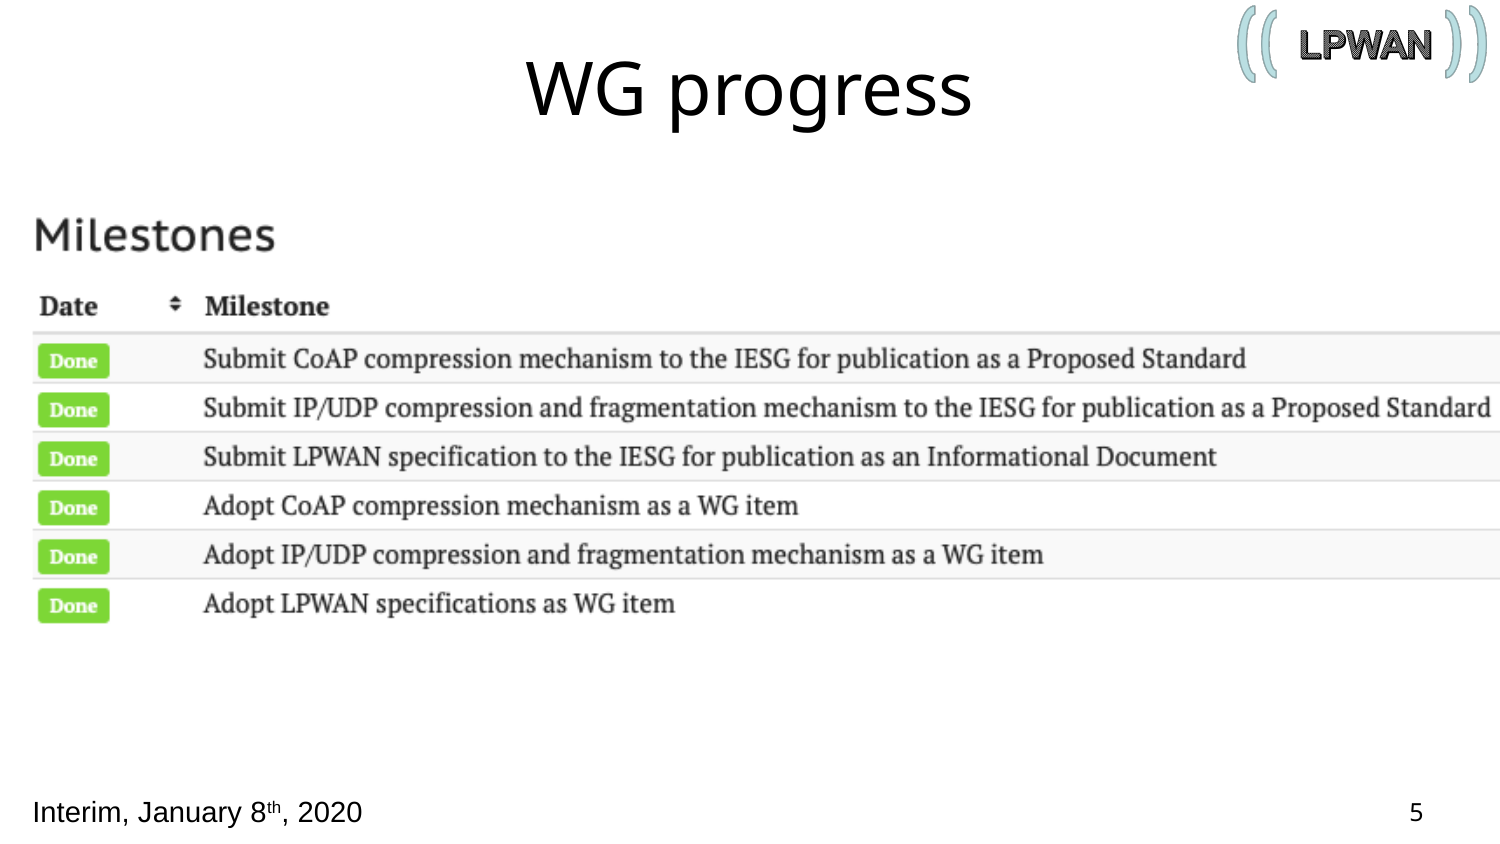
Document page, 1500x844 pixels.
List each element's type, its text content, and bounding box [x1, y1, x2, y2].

slide_number 5 [1358, 791, 1439, 837]
picture [1237, 5, 1487, 83]
picture [0, 203, 1500, 669]
title WG progress [75, 33, 1425, 139]
